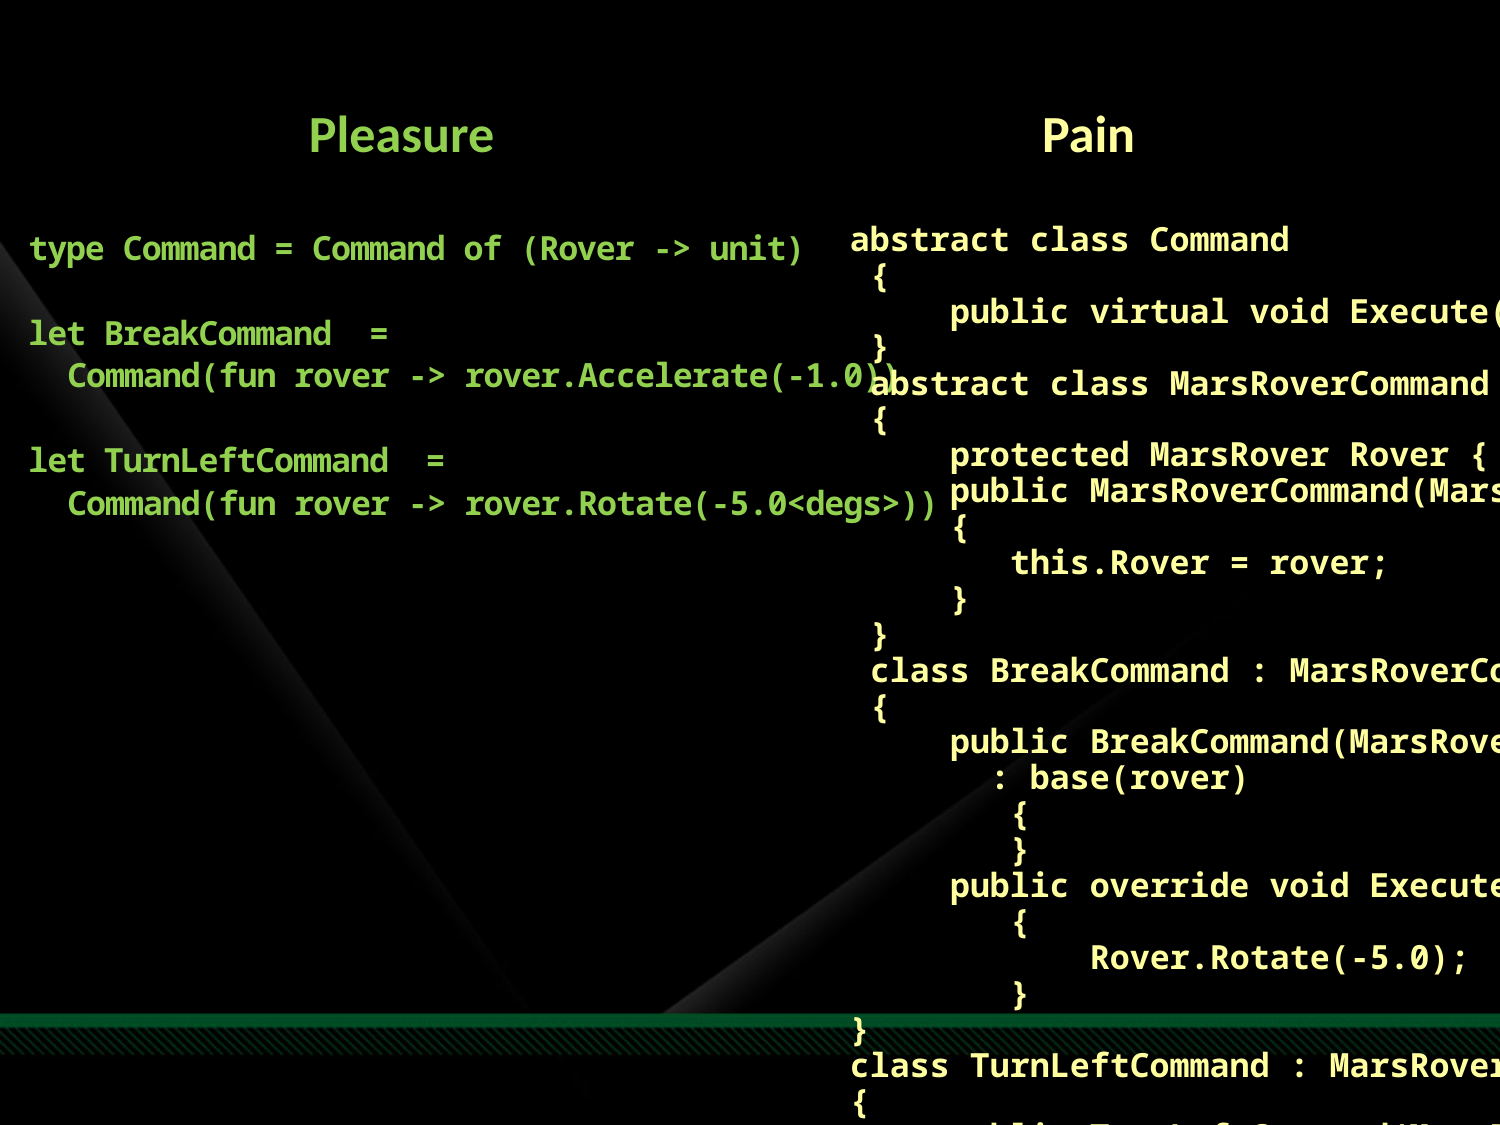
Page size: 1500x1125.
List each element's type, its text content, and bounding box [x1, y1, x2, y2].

list Pleasure [70, 58, 734, 164]
list Pain [757, 58, 1421, 164]
list abstract class Command { public virtual void Execute(); } abstract class MarsRoverCommand : Command { protected MarsRover Rover { get; private set; } public MarsRoverCommand(MarsRover rover) { this.Rover = rover; } } class BreakCommand : MarsRoverCommand { public BreakCommand(MarsRover rover) : base(rover) { } public override void Execute() { Rover.Rotate(-5.0); } } class TurnLeftCommand : MarsRoverCommand { public TurnLeftCommand(MarsRover rover) : base(rover) { } public override void Execute() { Rover.Rotate(-5.0); } } [849, 222, 1500, 1125]
list type Command = Command of (Rover -> unit) let BreakCommand = Command(fun rover -> rover.Accelerate(-1.0)) let TurnLeftCommand = Command(fun rover -> rover.Rotate(-5.0<degs>)) [28, 188, 1137, 822]
picture [0, 0, 1500, 1125]
